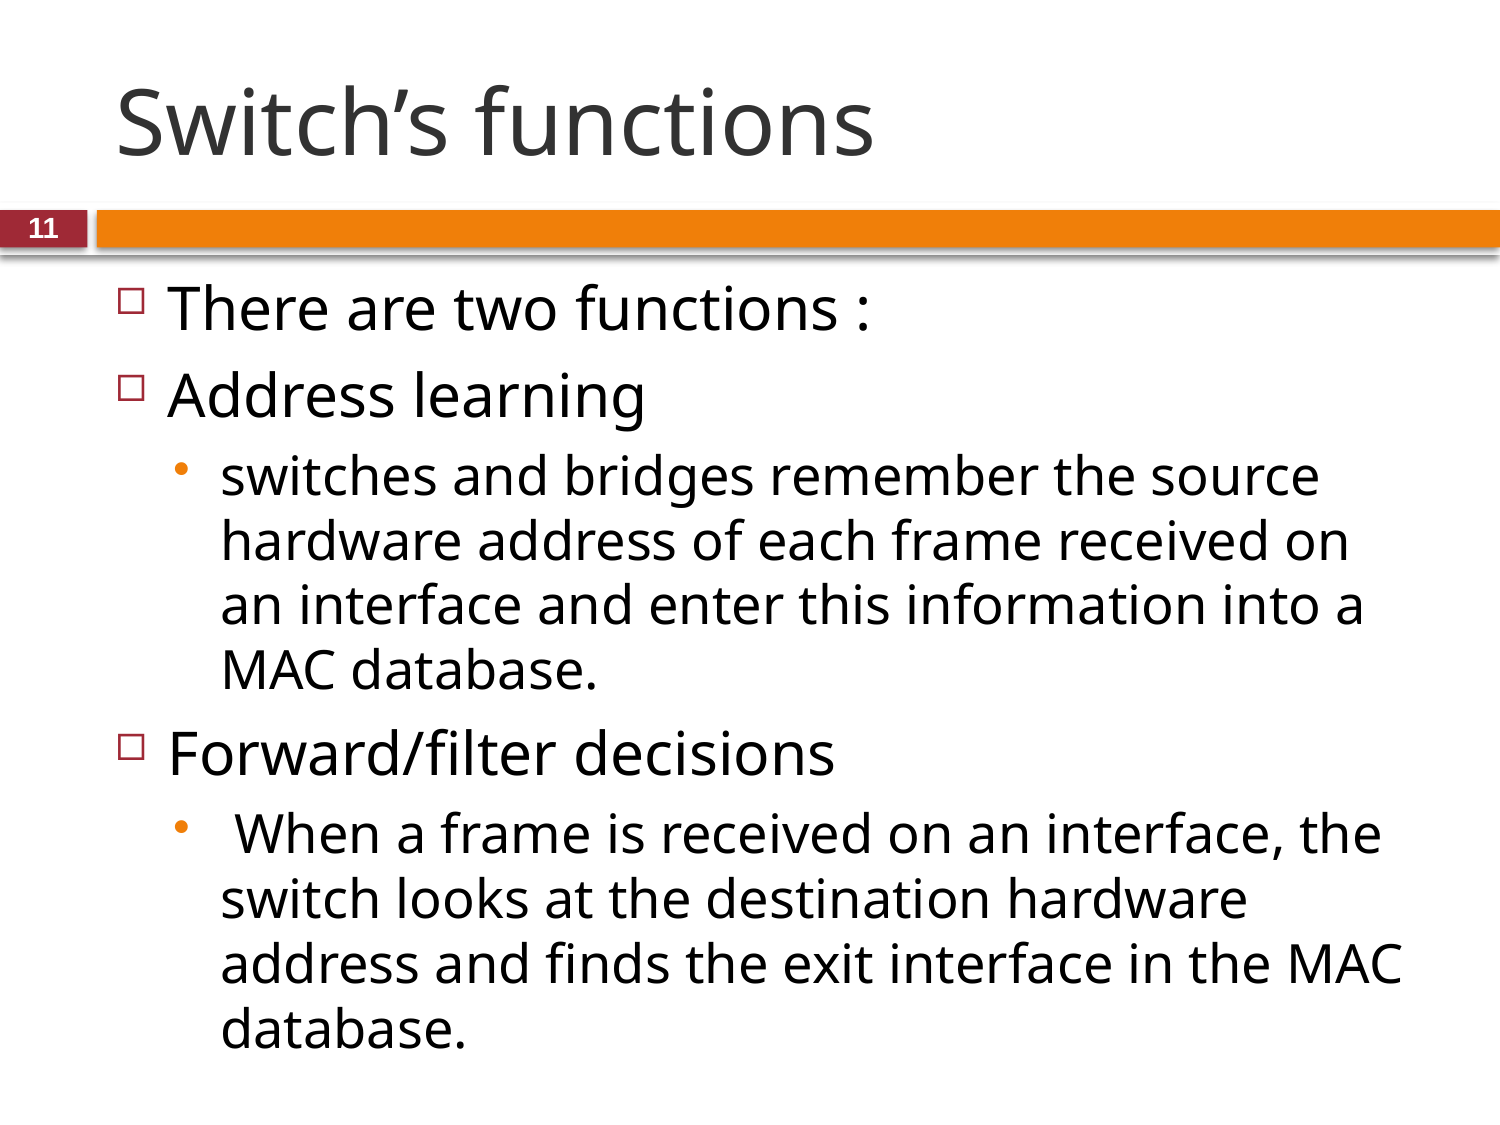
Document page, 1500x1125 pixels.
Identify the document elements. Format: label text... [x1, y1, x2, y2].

list There are two functions : Address learning switches and bridges remember the source hardware address of each frame received on an interface and enter this information into a MAC database. Forward/filter decisions When a frame is received on an interface, the switch looks at the destination hardware address and finds the exit interface in the MAC database. [100, 262, 1438, 1000]
slide_number 11 [0, 208, 88, 249]
title Switch’s functions [100, 37, 1438, 200]
